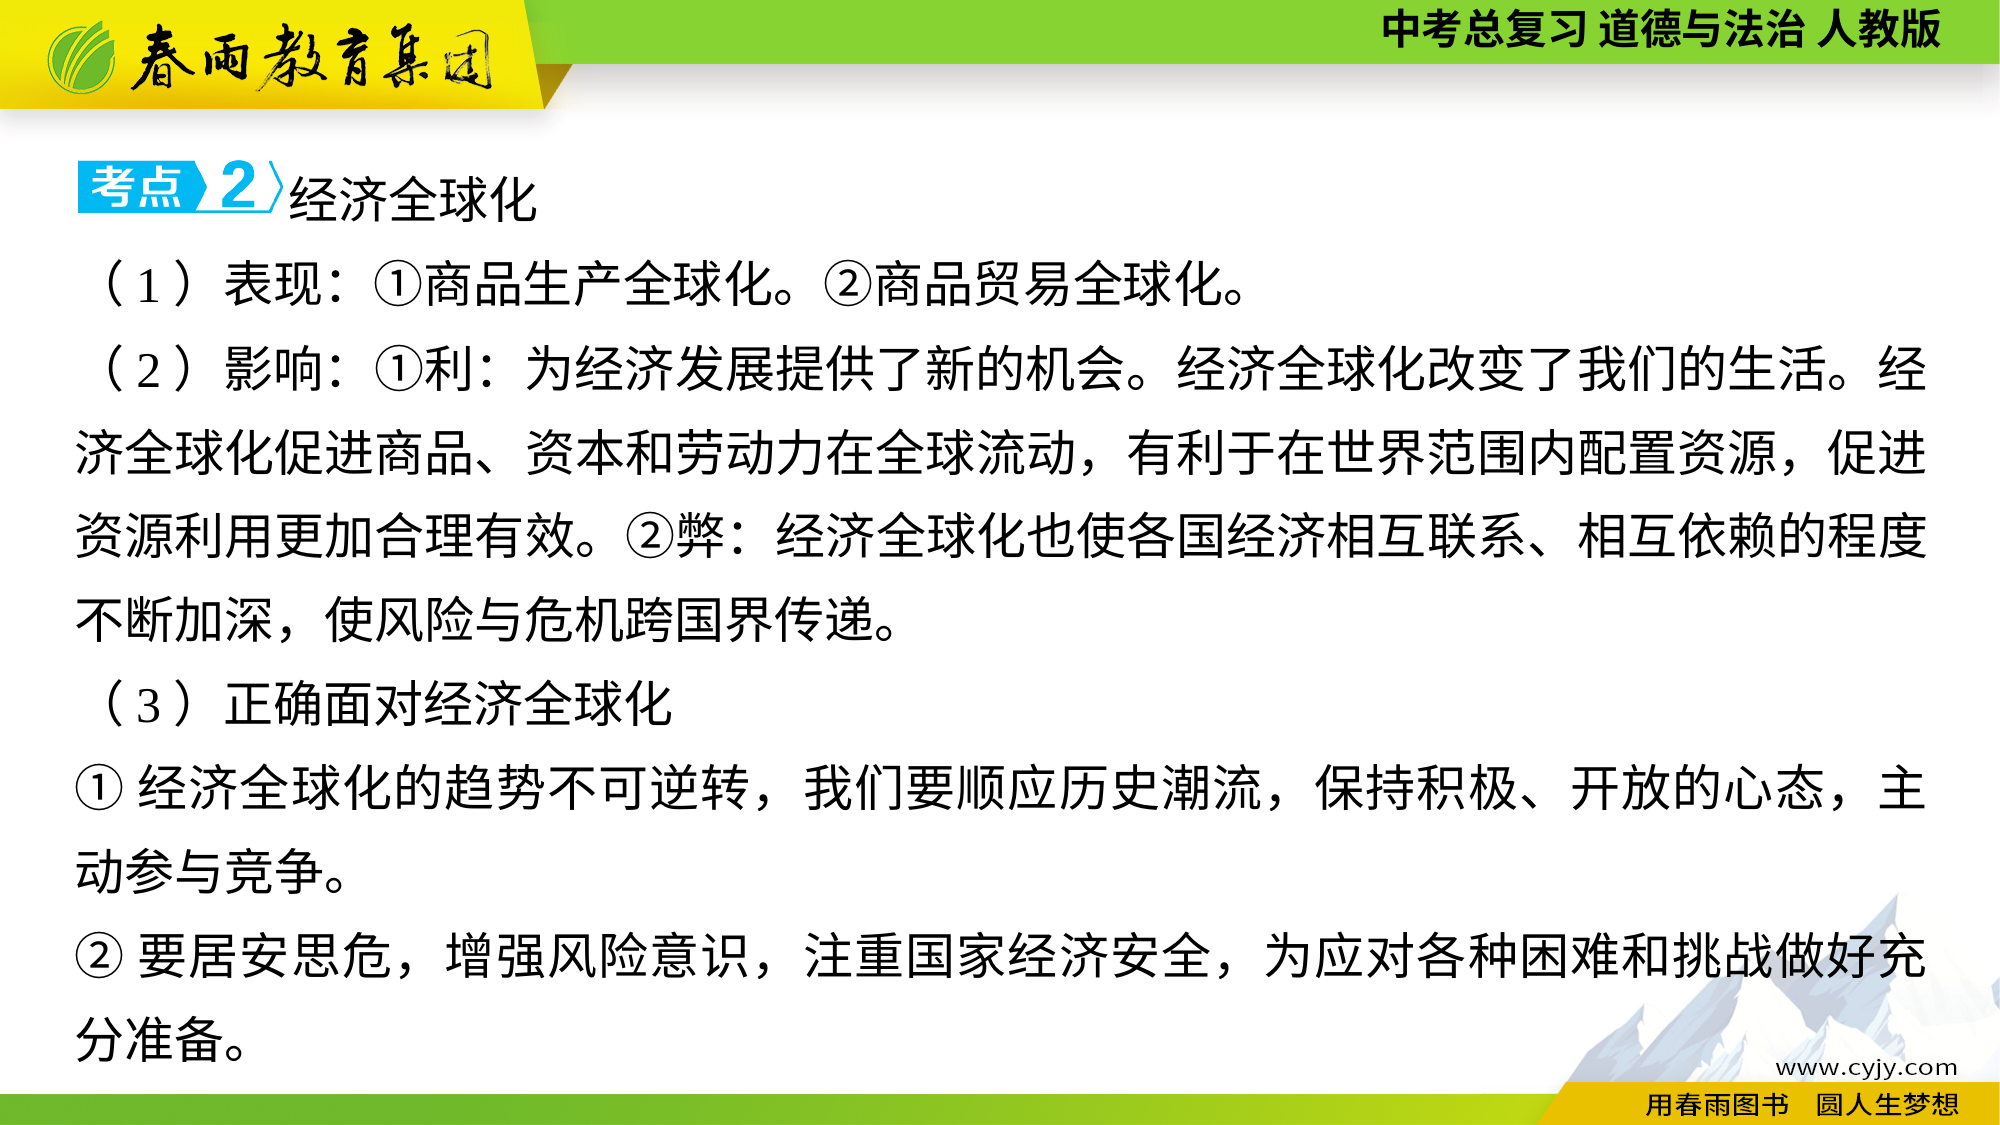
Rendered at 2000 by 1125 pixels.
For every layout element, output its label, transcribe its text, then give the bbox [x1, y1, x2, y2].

picture [0, 0, 2000, 1125]
list 经济全球化 （1）表现：①商品生产全球化。②商品贸易全球化。 （2）影响：①利：为经济发展提供了新的机会。经济全球化改变了我们的生活。经济全球化促进商品、资本和劳动力在全球流动，有利于在世界范围内配置资源，促进资源利用更加合理有效。②弊：经济全球化也使各国经济相互联系、相互依赖的程度不断加深，使风险与危机跨国界传递。 （3）正确面对经济全球化 ①经济全球化的趋势不可逆转，我们要顺应历史潮流，保持积极、开放的心态，主动参与竞争。 ②要居安思危，增强风险意识，注重国家经济安全，为应对各种困难和挑战做好充分准备。 [59, 137, 1944, 1076]
